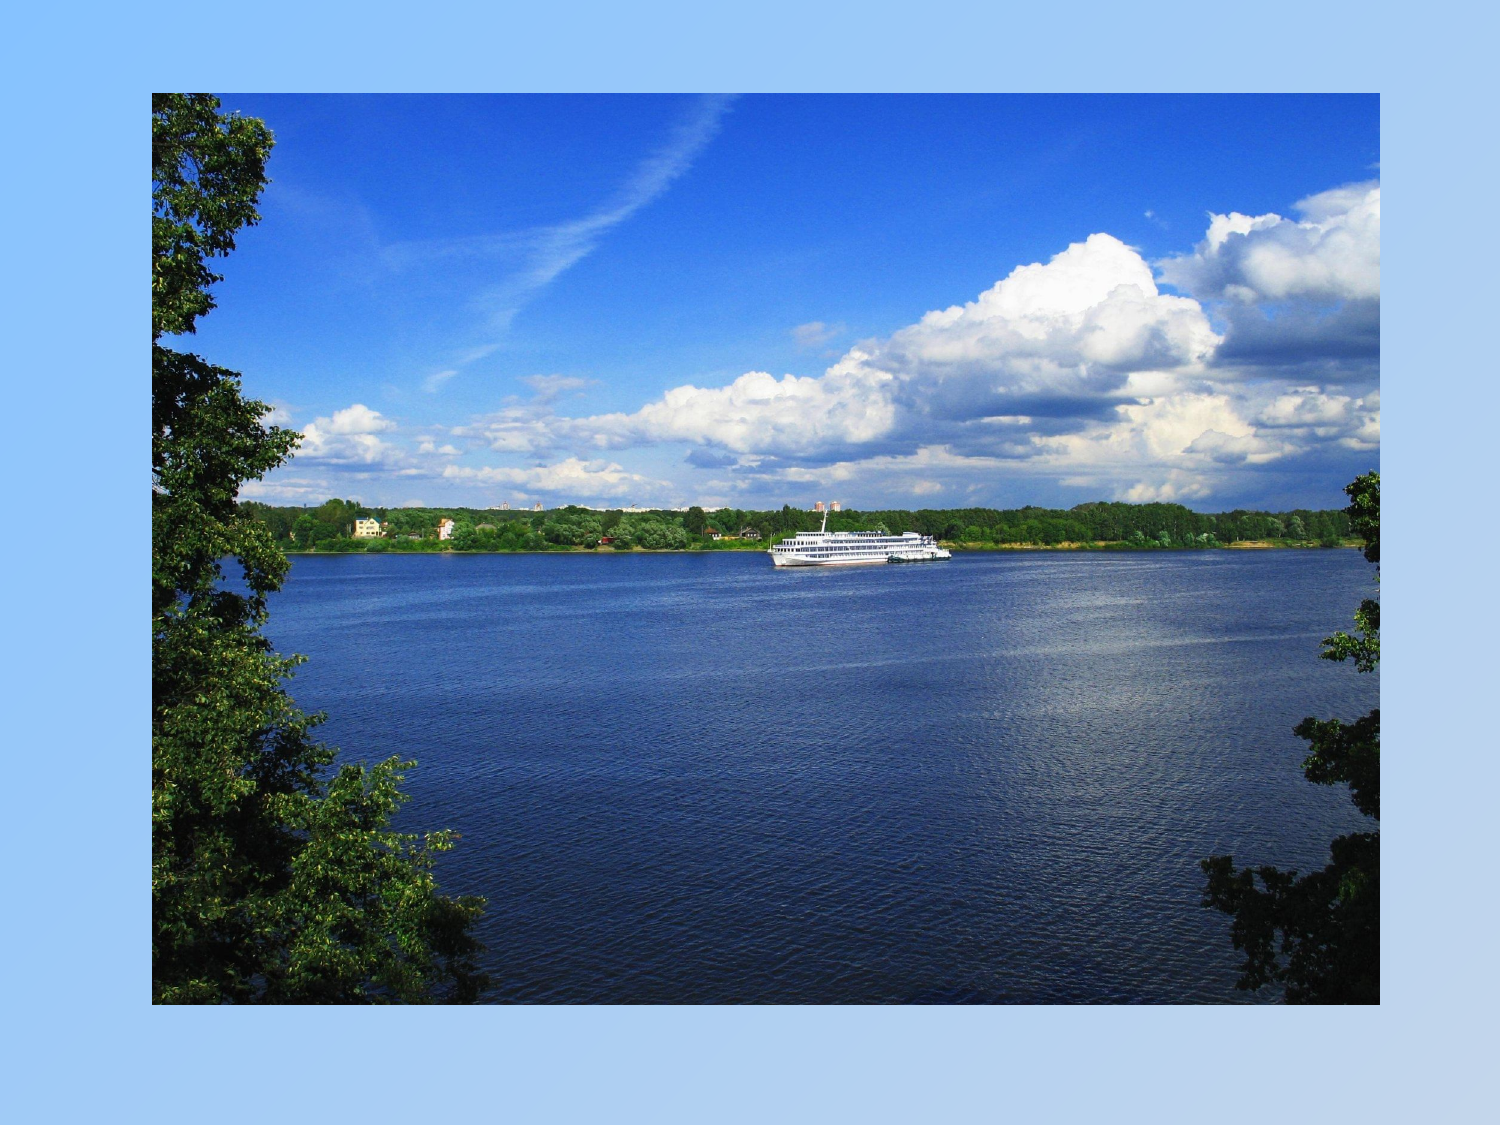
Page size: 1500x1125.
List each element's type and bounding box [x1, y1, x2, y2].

list [152, 93, 1380, 1006]
